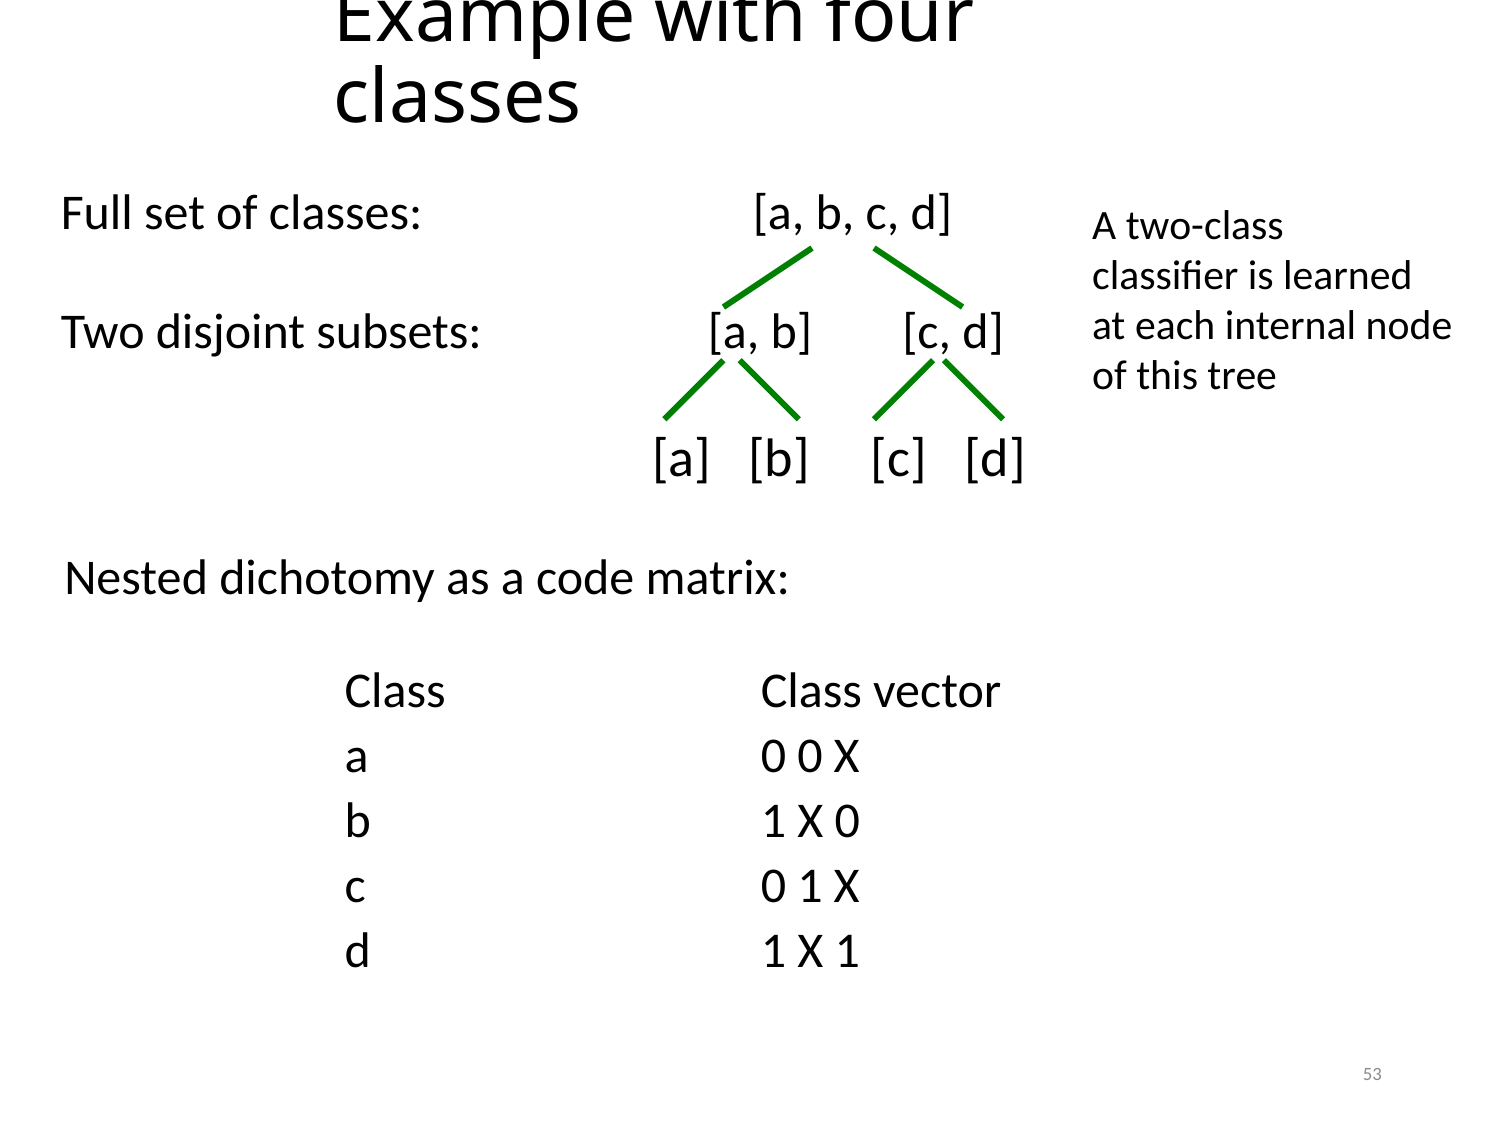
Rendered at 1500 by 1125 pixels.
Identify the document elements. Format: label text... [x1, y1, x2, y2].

table_cell 1 X 0 [746, 793, 1162, 858]
table_cell b [330, 793, 746, 858]
table_cell c [330, 858, 746, 923]
table_cell 0 0 X [746, 728, 1162, 793]
title Example with four classes [318, 0, 1188, 152]
slide_number 53 [1059, 1042, 1397, 1103]
list Two disjoint subsets: [a, b] [c, d] [45, 297, 1346, 416]
list [a] [b] [c] [d] [196, 421, 1163, 540]
table_cell 1 X 1 [746, 923, 1162, 988]
list Nested dichotomy as a code matrix: [49, 544, 1349, 663]
table_cell 0 1 X [746, 858, 1162, 923]
list Full set of classes: [a, b, c, d] [45, 179, 1093, 297]
table_header Class vector [746, 663, 1162, 728]
table_cell d [330, 923, 746, 988]
text_box A two-class classifier is learned at each internal node of this tree [1077, 190, 1468, 406]
table_header Class [330, 663, 746, 728]
table_cell a [330, 728, 746, 793]
